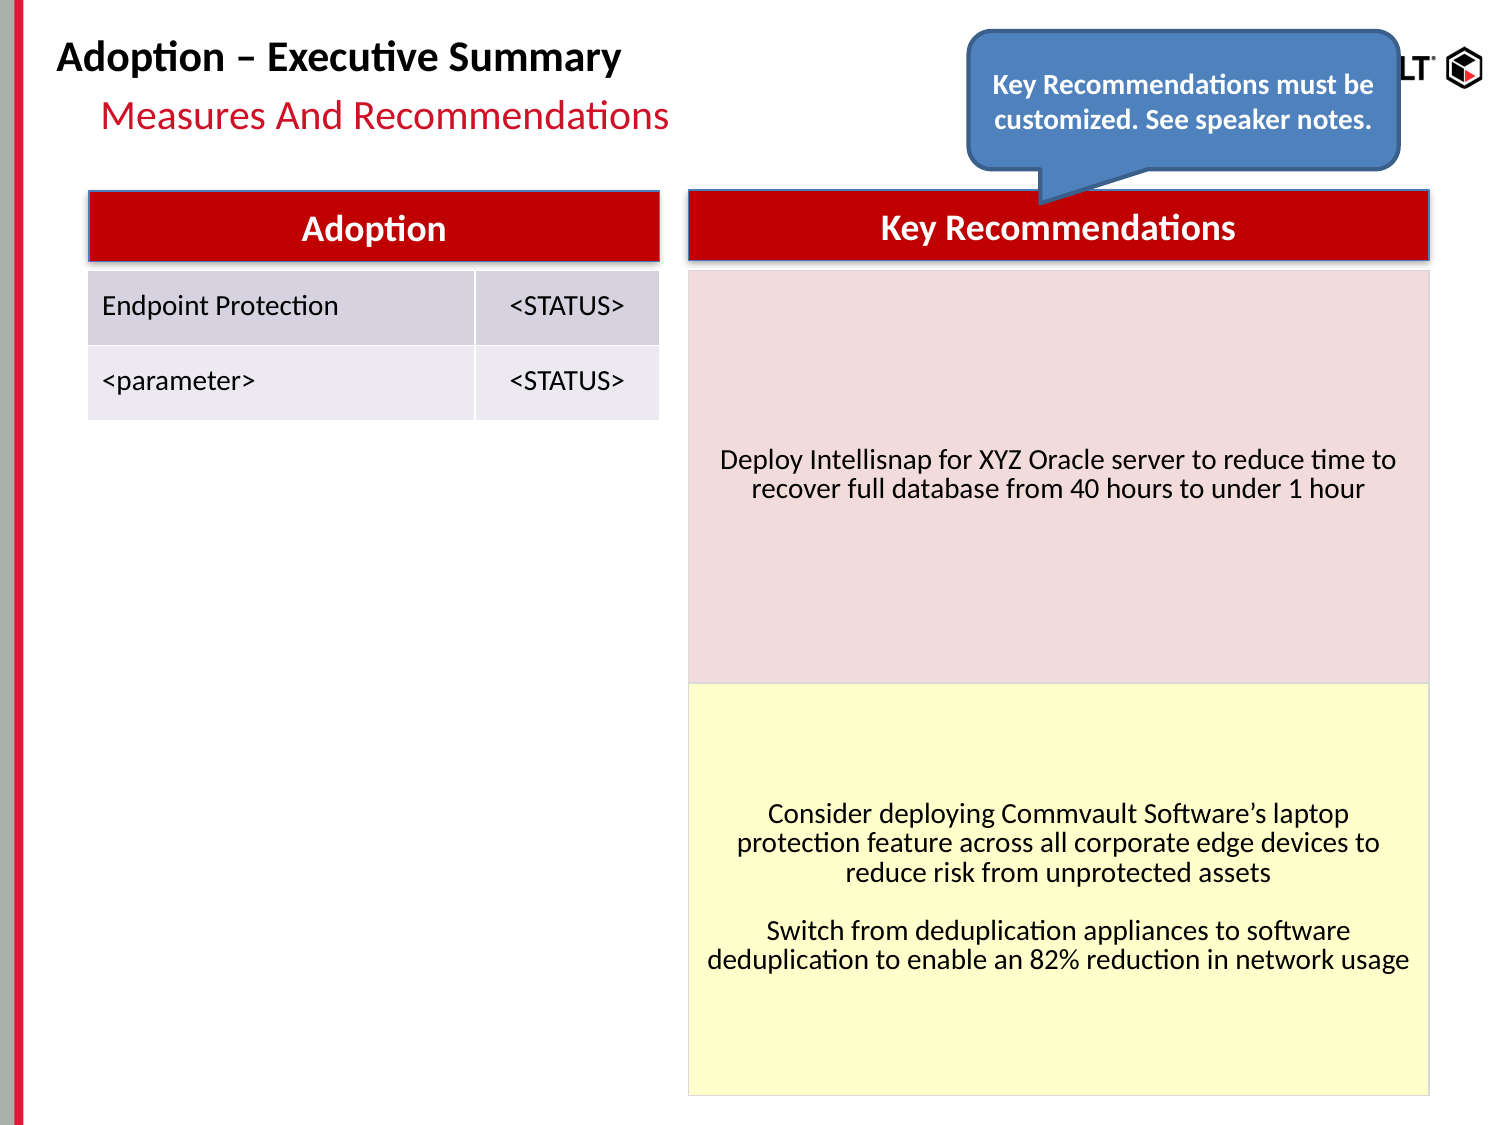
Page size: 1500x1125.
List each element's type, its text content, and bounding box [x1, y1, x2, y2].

table_header <STATUS> [476, 271, 659, 345]
table_header Endpoint Protection [88, 271, 474, 345]
table_cell Consider deploying Commvault Software’s laptop protection feature across all corporate edge devices to reduce risk from unprotected assets Switch from deduplication appliances to software deduplication to enable an 82% reduction in network usage [689, 684, 1428, 1095]
table_cell <STATUS> [476, 346, 659, 420]
text_box Key Recommendations [688, 189, 1430, 261]
text_box Adoption [88, 190, 660, 262]
table_header Deploy Intellisnap for XYZ Oracle server to reduce time to recover full database from 40 hours to under 1 hour [689, 271, 1428, 682]
picture [1400, 46, 1483, 89]
table_cell <parameter> [88, 346, 474, 420]
title Adoption – Executive Summary [41, 30, 981, 90]
list Measures And Recommendations [85, 89, 966, 150]
text_box Key Recommendations must be customized. See speaker notes. [966, 28, 1401, 206]
